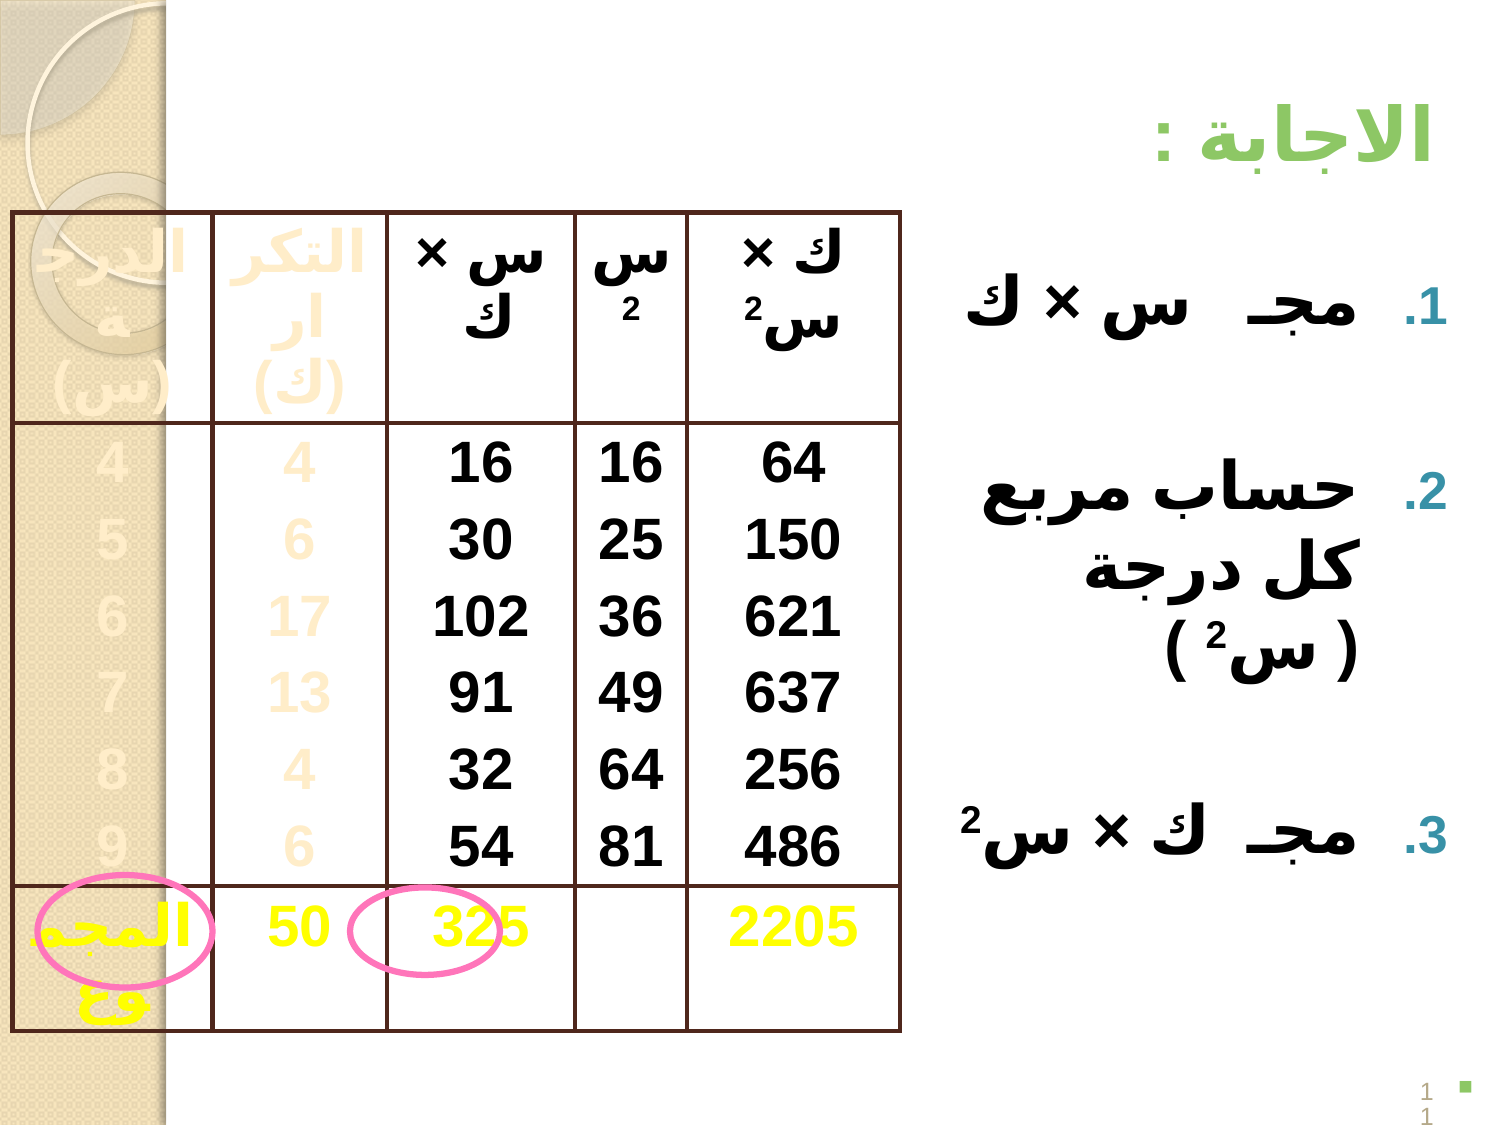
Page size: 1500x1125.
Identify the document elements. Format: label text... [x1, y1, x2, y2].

text_box [37, 875, 213, 988]
table_cell المجموع [15, 888, 210, 1029]
table_cell 16 25 36 49 64 81 [577, 425, 685, 884]
table_cell 2205 [689, 888, 898, 1029]
table_header س × ك [389, 215, 573, 421]
table_cell 50 [215, 888, 385, 1029]
table_header س2 [577, 215, 685, 421]
table_header الدرجة (س) [15, 215, 210, 421]
slide_number 11 [1413, 1034, 1488, 1113]
table_cell [577, 888, 685, 1029]
table_header التكرار (ك) [215, 215, 385, 421]
table_header ك × س2 [689, 215, 898, 421]
text_box [349, 887, 500, 975]
table_cell 325 [389, 888, 573, 1029]
table_cell 64 150 621 637 256 486 [689, 425, 898, 884]
table_cell 4 5 6 7 8 9 [15, 425, 210, 884]
table_cell 16 30 102 91 32 54 [389, 425, 573, 884]
list مجـ س × ك حساب مربع كل درجة ( س2 ) مجـ ك × س2 [912, 249, 1463, 988]
table_cell 4 6 17 13 4 6 [215, 425, 385, 884]
title الاجابة : [99, 37, 1450, 225]
